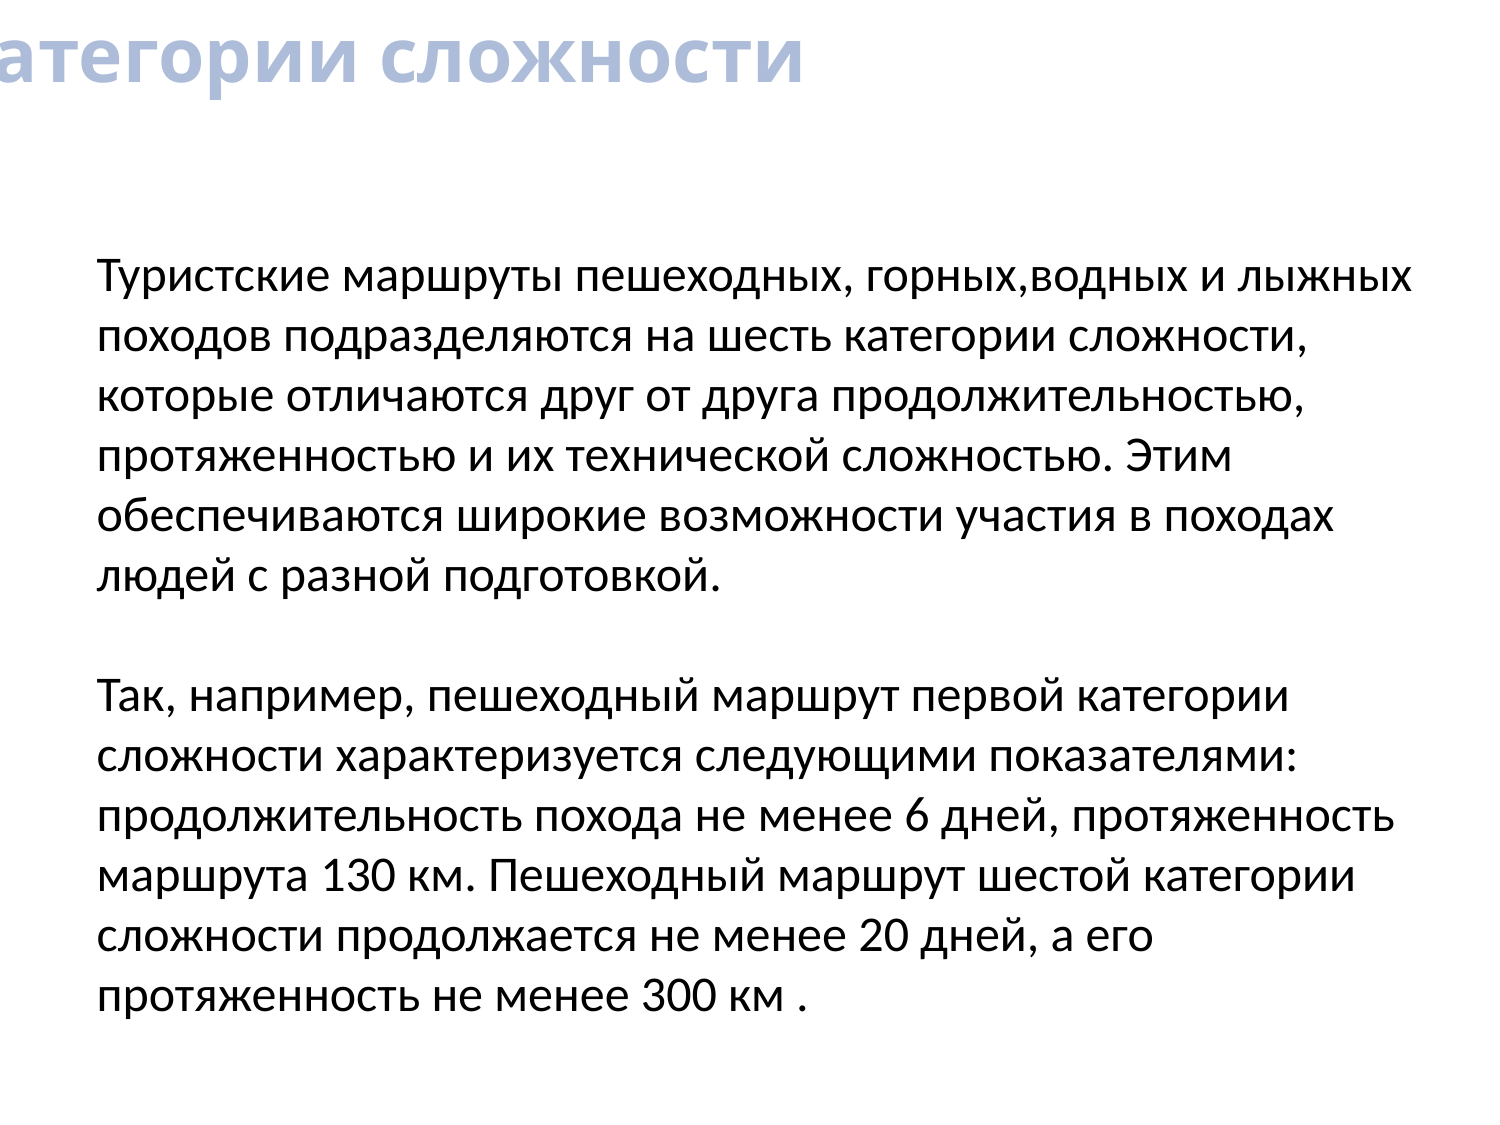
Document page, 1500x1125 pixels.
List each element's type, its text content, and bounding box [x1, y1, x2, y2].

text_box Категории сложности [0, 0, 823, 105]
text_box Туристские маршруты пешеходных, горных,водных и лыжных походов подразделяются на шесть категории сложности, которые отличаются друг от друга продолжительностью, протяженностью и их технической сложностью. Этим обеспечиваются широкие возможности участия в походах людей с разной подготовкой. Так, например, пешеходный маршрут первой категории сложности характеризуется следующими показателями: продолжительность похода нe менее 6 дней, протяженность маршрута 130 км. Пешеходный маршрут шестой категории сложности продолжается не менее 20 дней, а его протяженность не менее 300 км . [81, 234, 1430, 1030]
